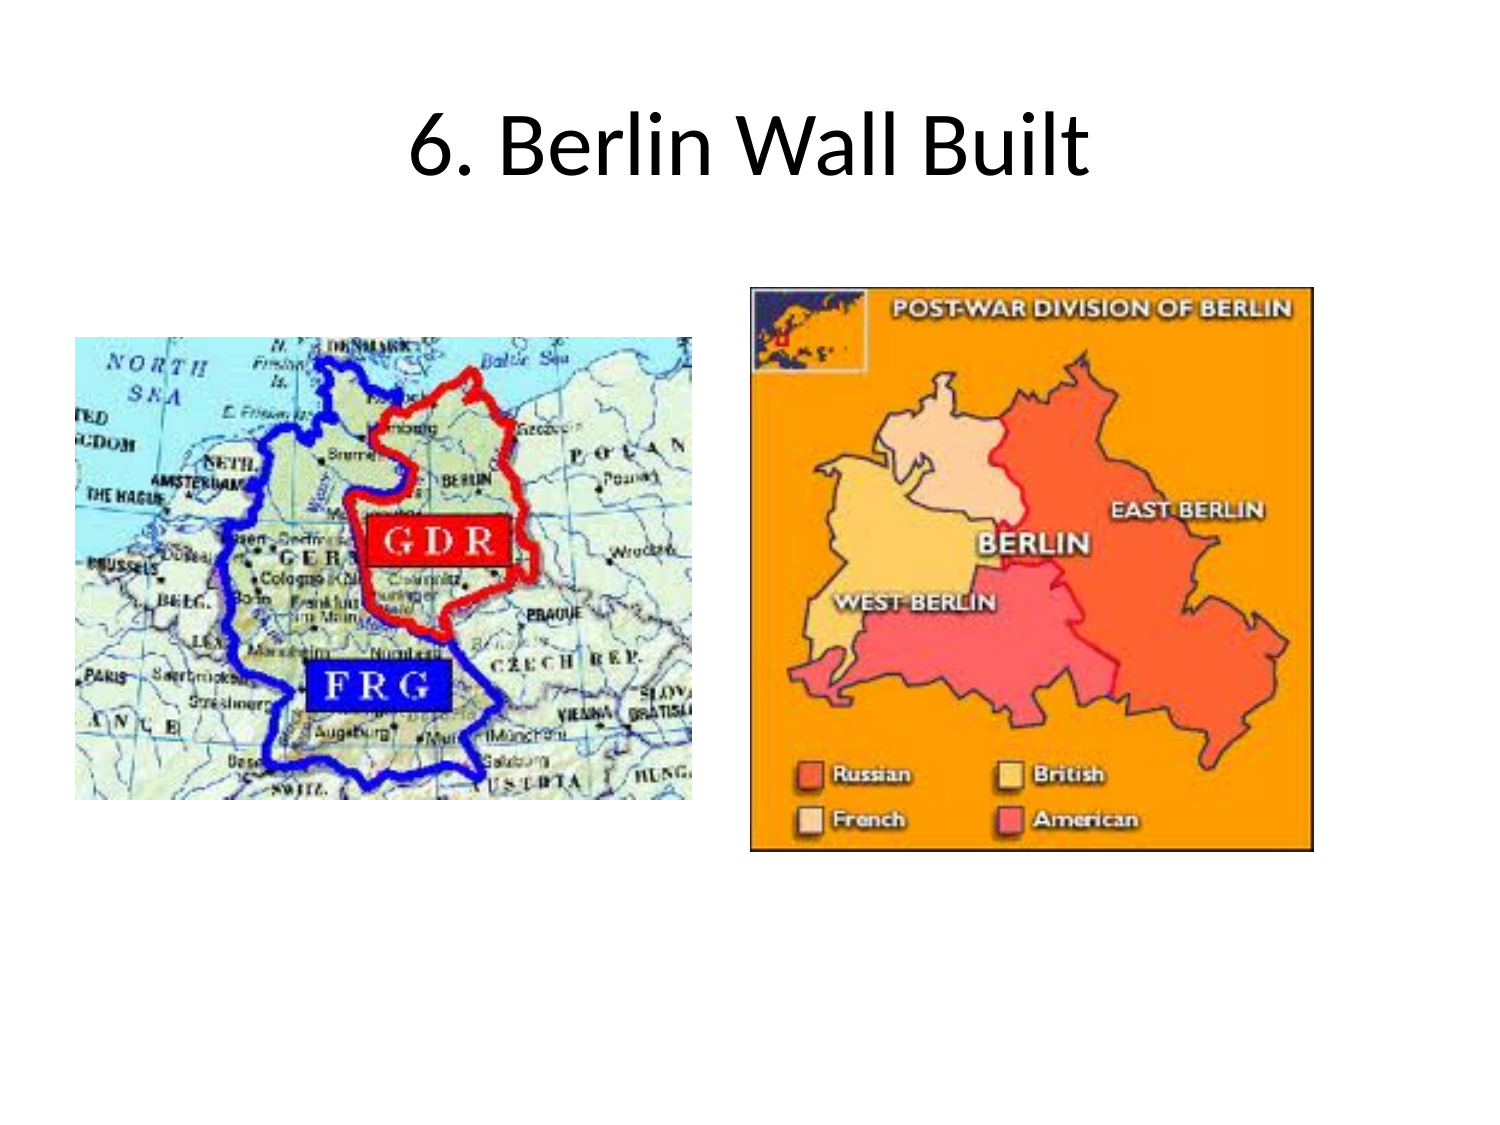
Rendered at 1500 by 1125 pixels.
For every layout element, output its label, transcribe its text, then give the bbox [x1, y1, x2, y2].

title 6. Berlin Wall Built [75, 45, 1425, 233]
picture [74, 337, 692, 801]
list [749, 287, 1315, 852]
